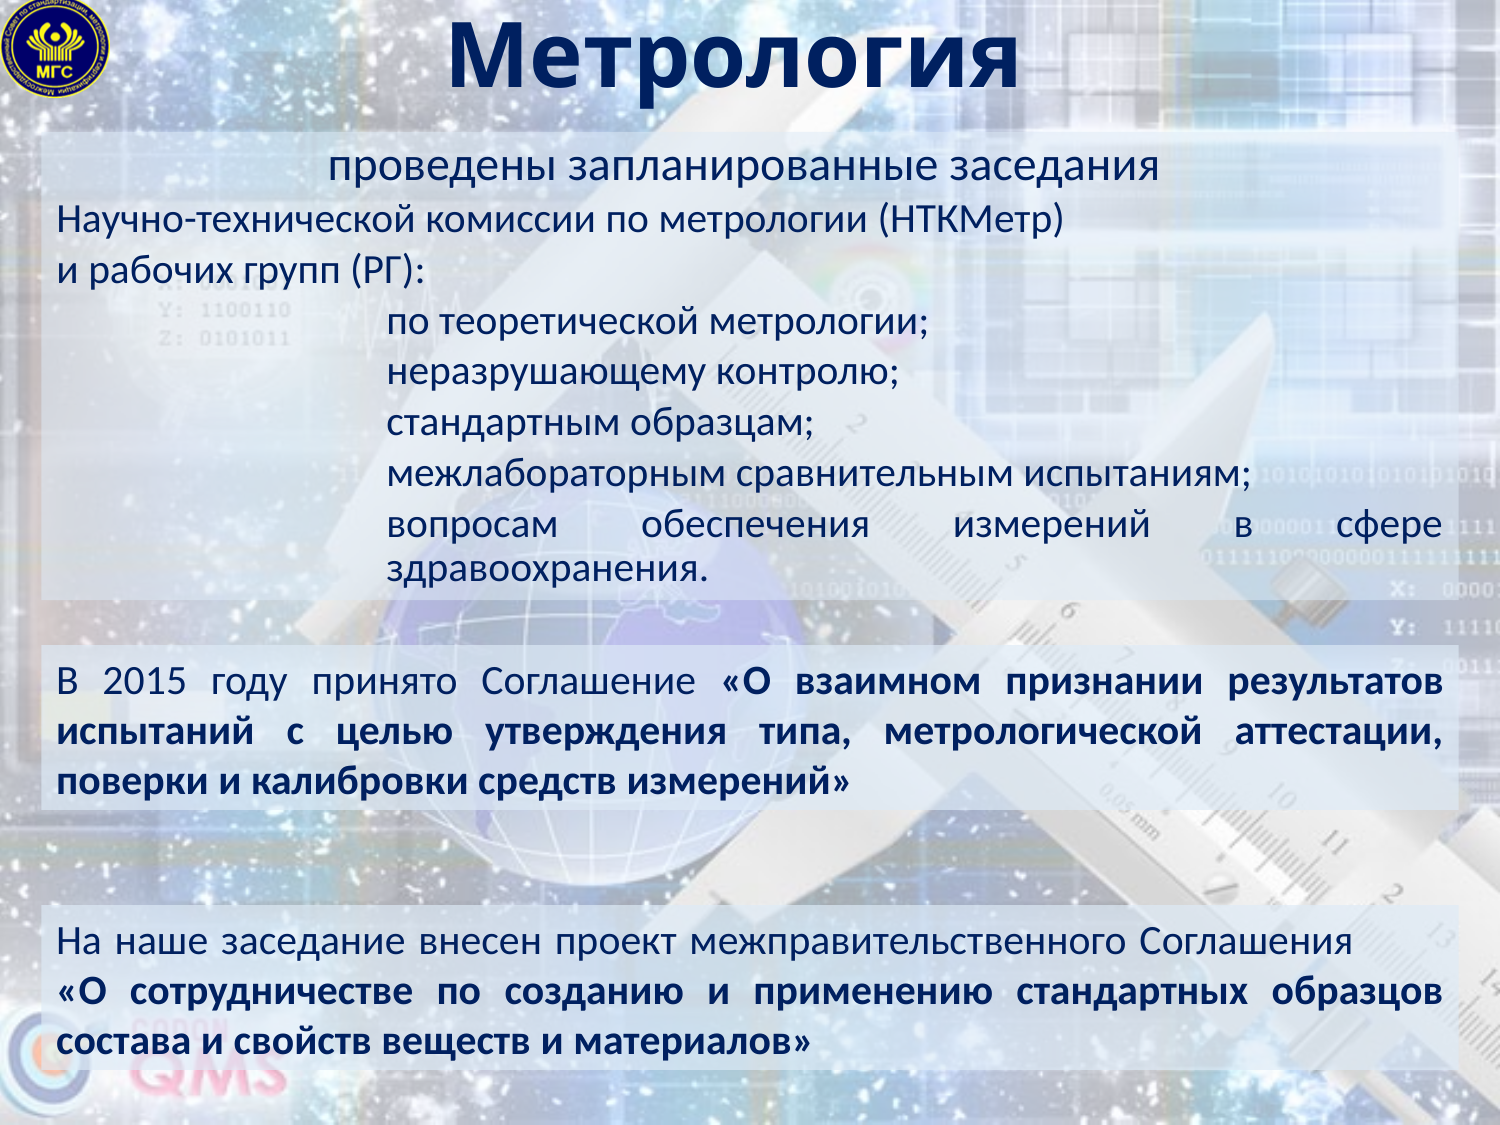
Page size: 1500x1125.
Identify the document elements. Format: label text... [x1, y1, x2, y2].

picture [0, 0, 110, 98]
text_box В 2015 году принято Соглашение «О взаимном признании результатов испытаний с целью утверждения типа, метрологической аттестации, поверки и калибровки средств измерений» [41, 645, 1459, 810]
list проведены запланированные заседания Научно-технической комиссии по метрологии (НТКМетр) и рабочих групп (РГ): по теоретической метрологии; неразрушающему контролю; стандартным образцам; межлабораторным сравнительным испытаниям; вопросам обеспечения измерений в сфере здравоохранения. [41, 131, 1459, 601]
text_box На наше заседание внесен проект межправительственного Соглашения «О сотрудничестве по созданию и применению стандартных образцов состава и свойств веществ и материалов» [41, 905, 1459, 1070]
title Метрология [104, 2, 1399, 115]
